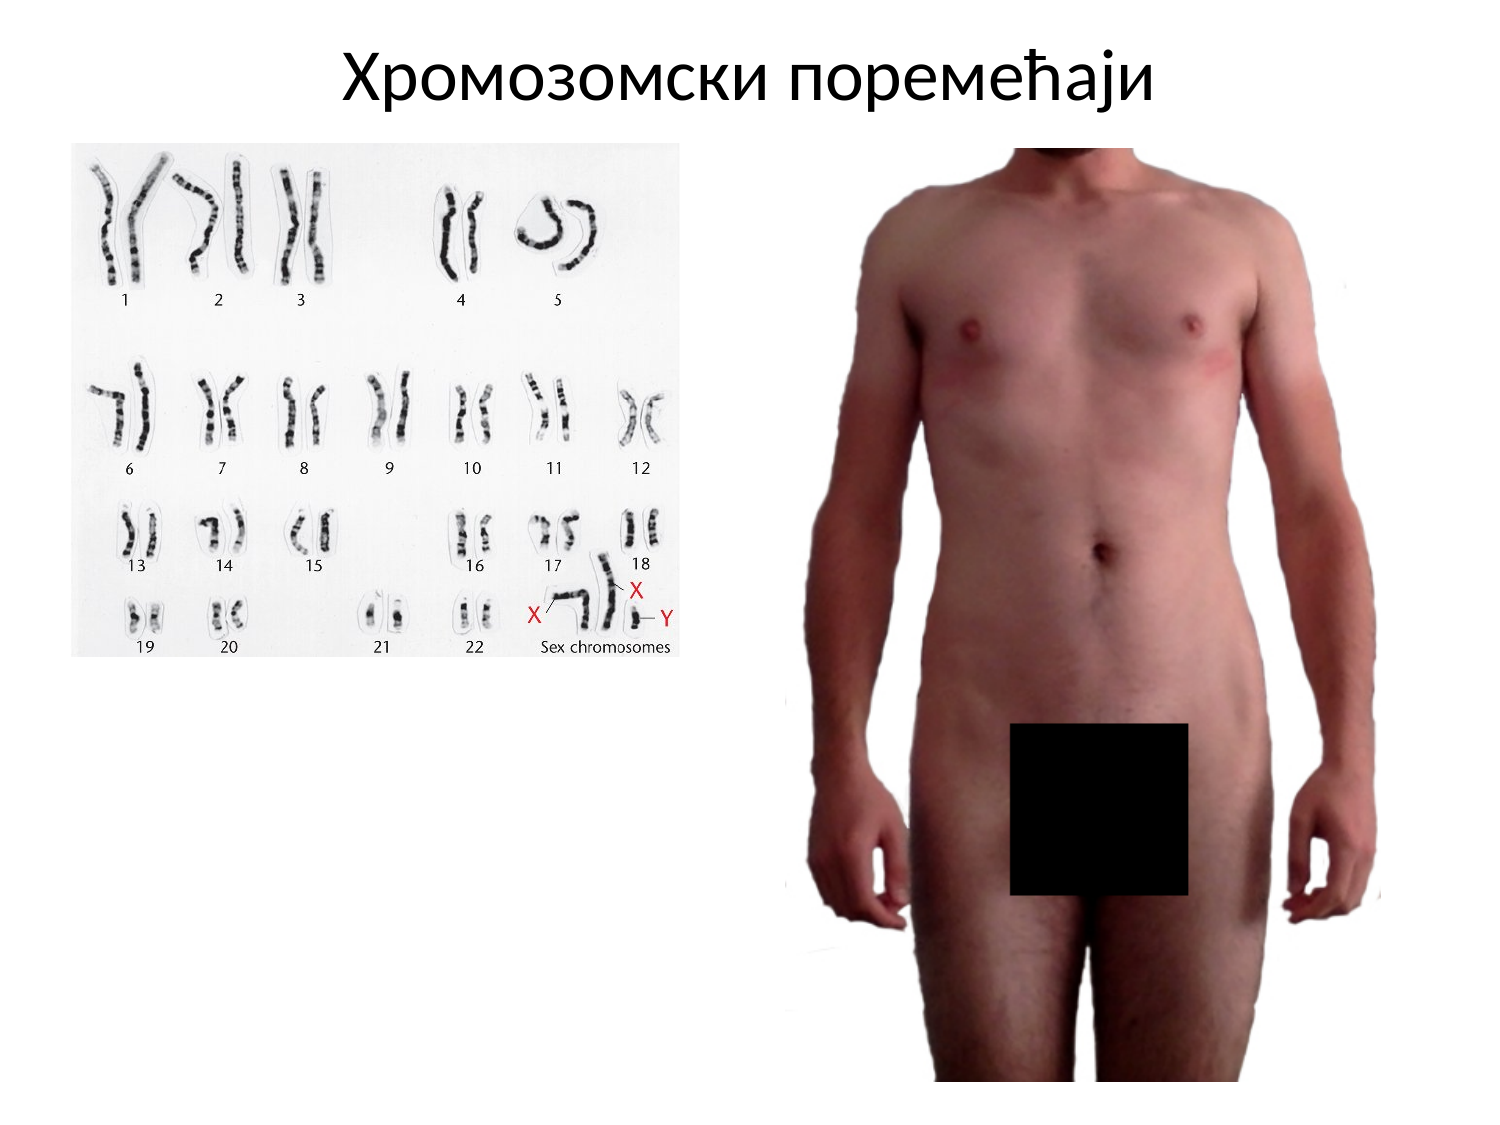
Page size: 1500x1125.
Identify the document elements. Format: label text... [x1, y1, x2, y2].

picture [785, 148, 1381, 1083]
picture [70, 143, 680, 658]
title Хромозомски поремећаји [75, 19, 1425, 124]
